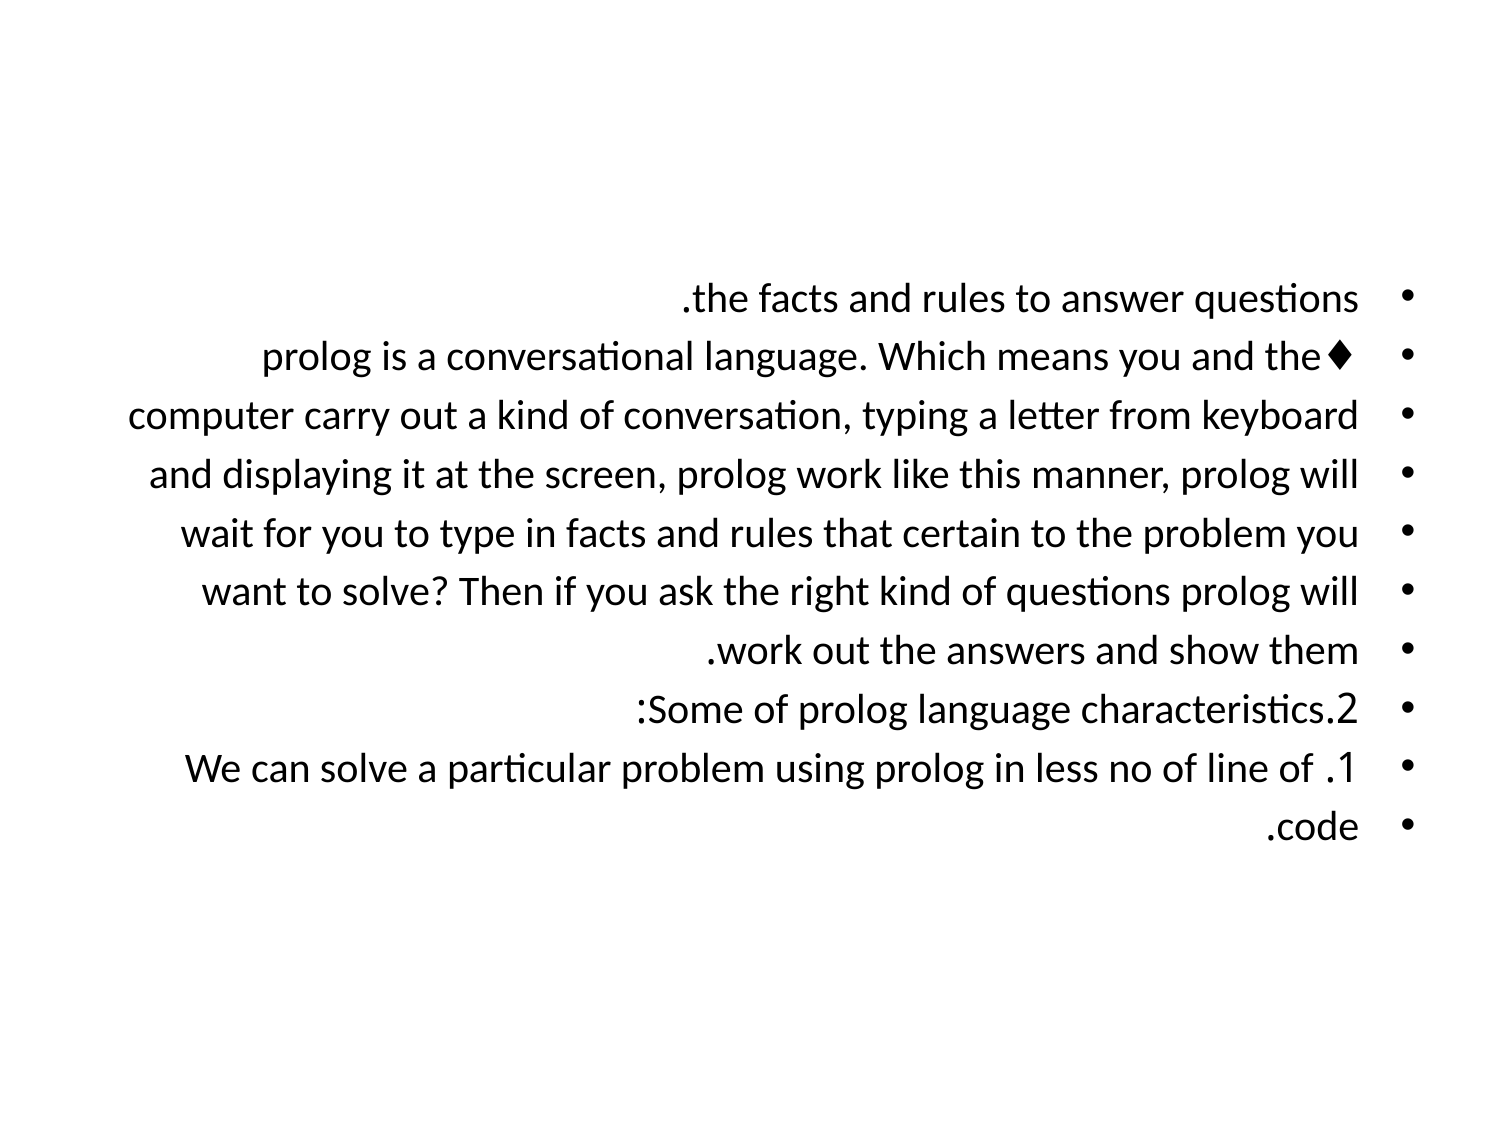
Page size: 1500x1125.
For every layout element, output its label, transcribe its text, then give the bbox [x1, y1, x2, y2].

list the facts and rules to answer questions. ♦prolog is a conversational language. Which means you and the computer carry out a kind of conversation, typing a letter from keyboard and displaying it at the screen, prolog work like this manner, prolog will wait for you to type in facts and rules that certain to the problem you want to solve? Then if you ask the right kind of questions prolog will work out the answers and show them. 2.Some of prolog language characteristics: 1. We can solve a particular problem using prolog in less no of line of code. [75, 262, 1425, 1005]
